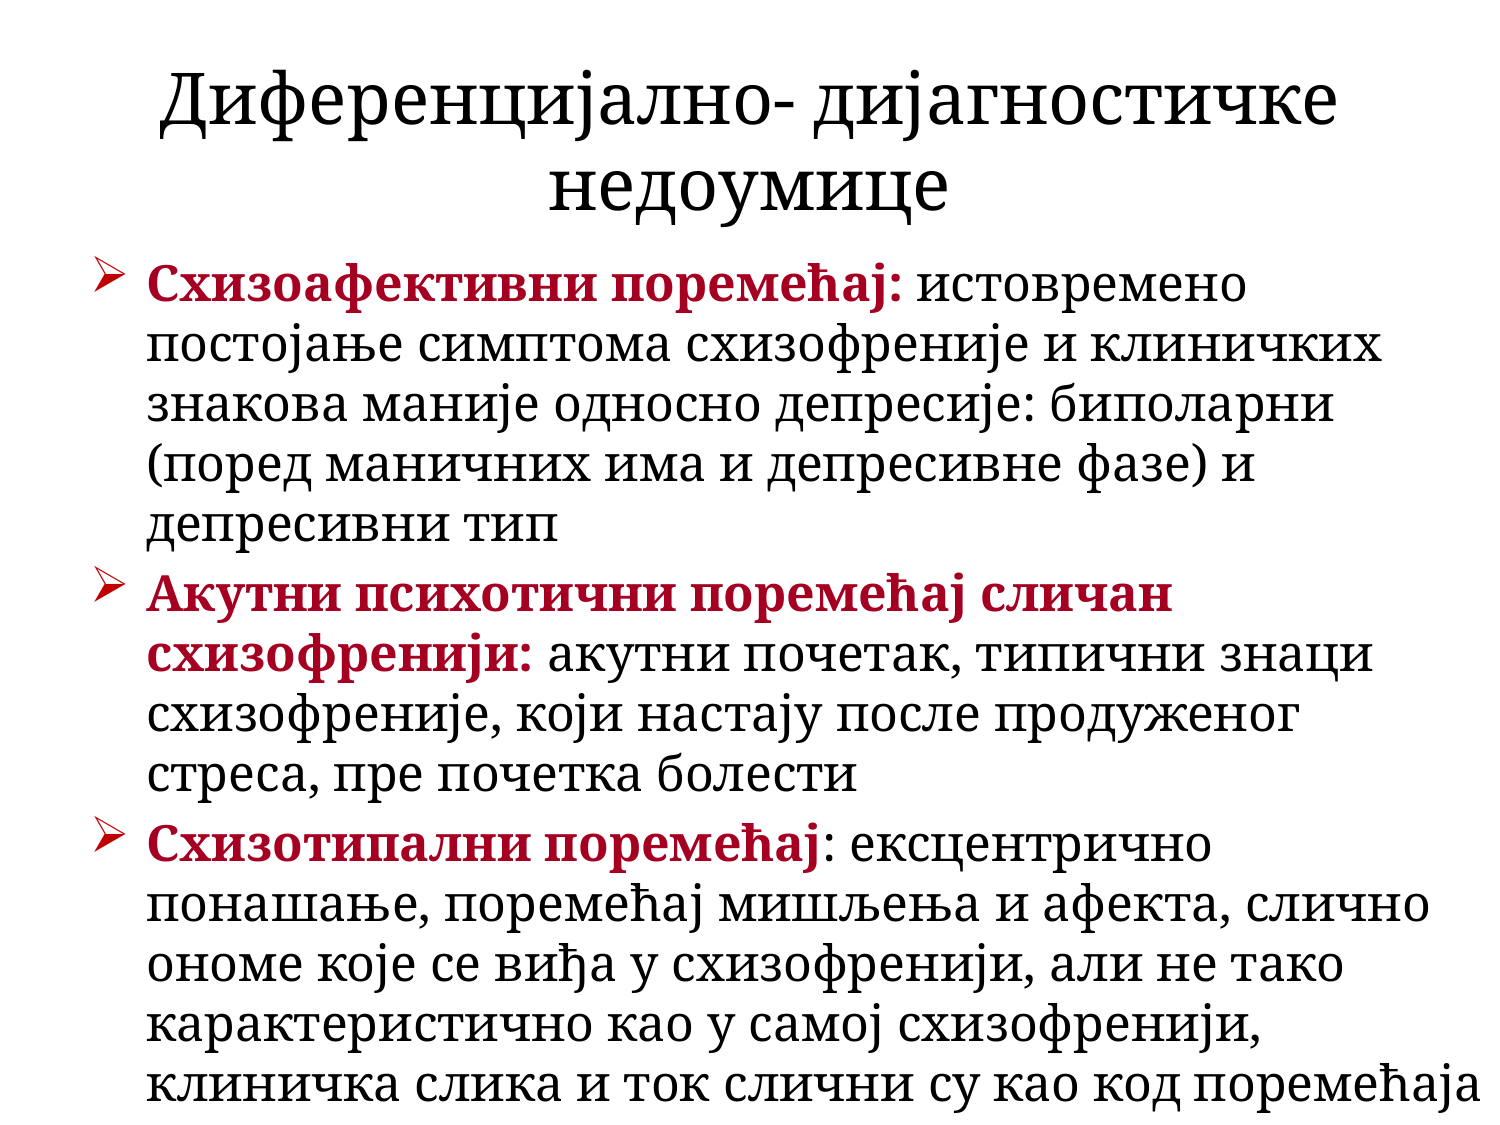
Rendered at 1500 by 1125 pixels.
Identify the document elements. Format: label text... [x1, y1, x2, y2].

title Диференцијално- дијагностичке недоумице [74, 44, 1426, 233]
list Схизоафективни поремећај: истовремено постојање симптома схизофреније и клиничких знакова маније односно депресије: биполарни (поред маничних има и депресивне фазе) и депресивни тип Акутни психотични поремећај сличан схизофренији: акутни почетак, типични знаци схизофреније, који настају после продуженог стреса, пре почетка болести Схизотипални поремећај: ексцентрично понашање, поремећај мишљења и афекта, слично ономе које се виђа у схизофренији, али не тако карактеристично као у самој схизофренији, клиничка слика и ток слични су као код поремећаја личности Адолесцентна криза: квантитативне и квалитативне разлике, дуже праћење како би се избегла стигматизација [74, 243, 1500, 1006]
